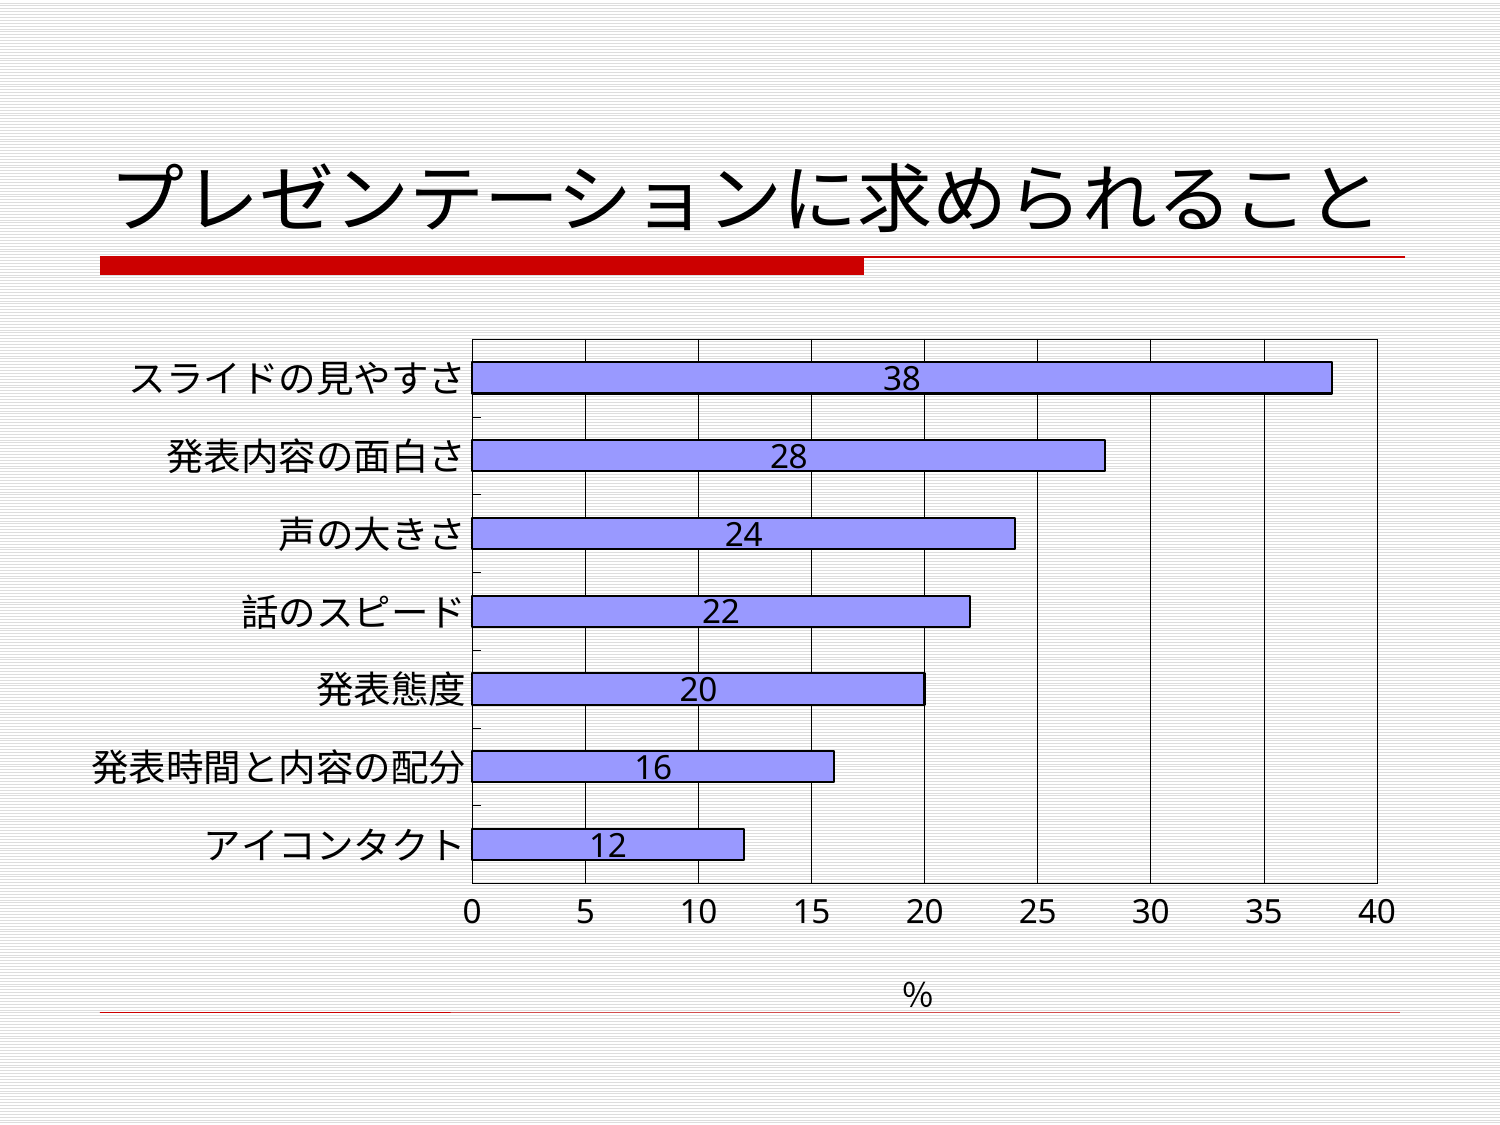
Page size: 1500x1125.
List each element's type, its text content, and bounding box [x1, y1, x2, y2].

chart [58, 292, 1430, 1044]
title プレゼンテーションに求められること [94, 50, 1407, 250]
